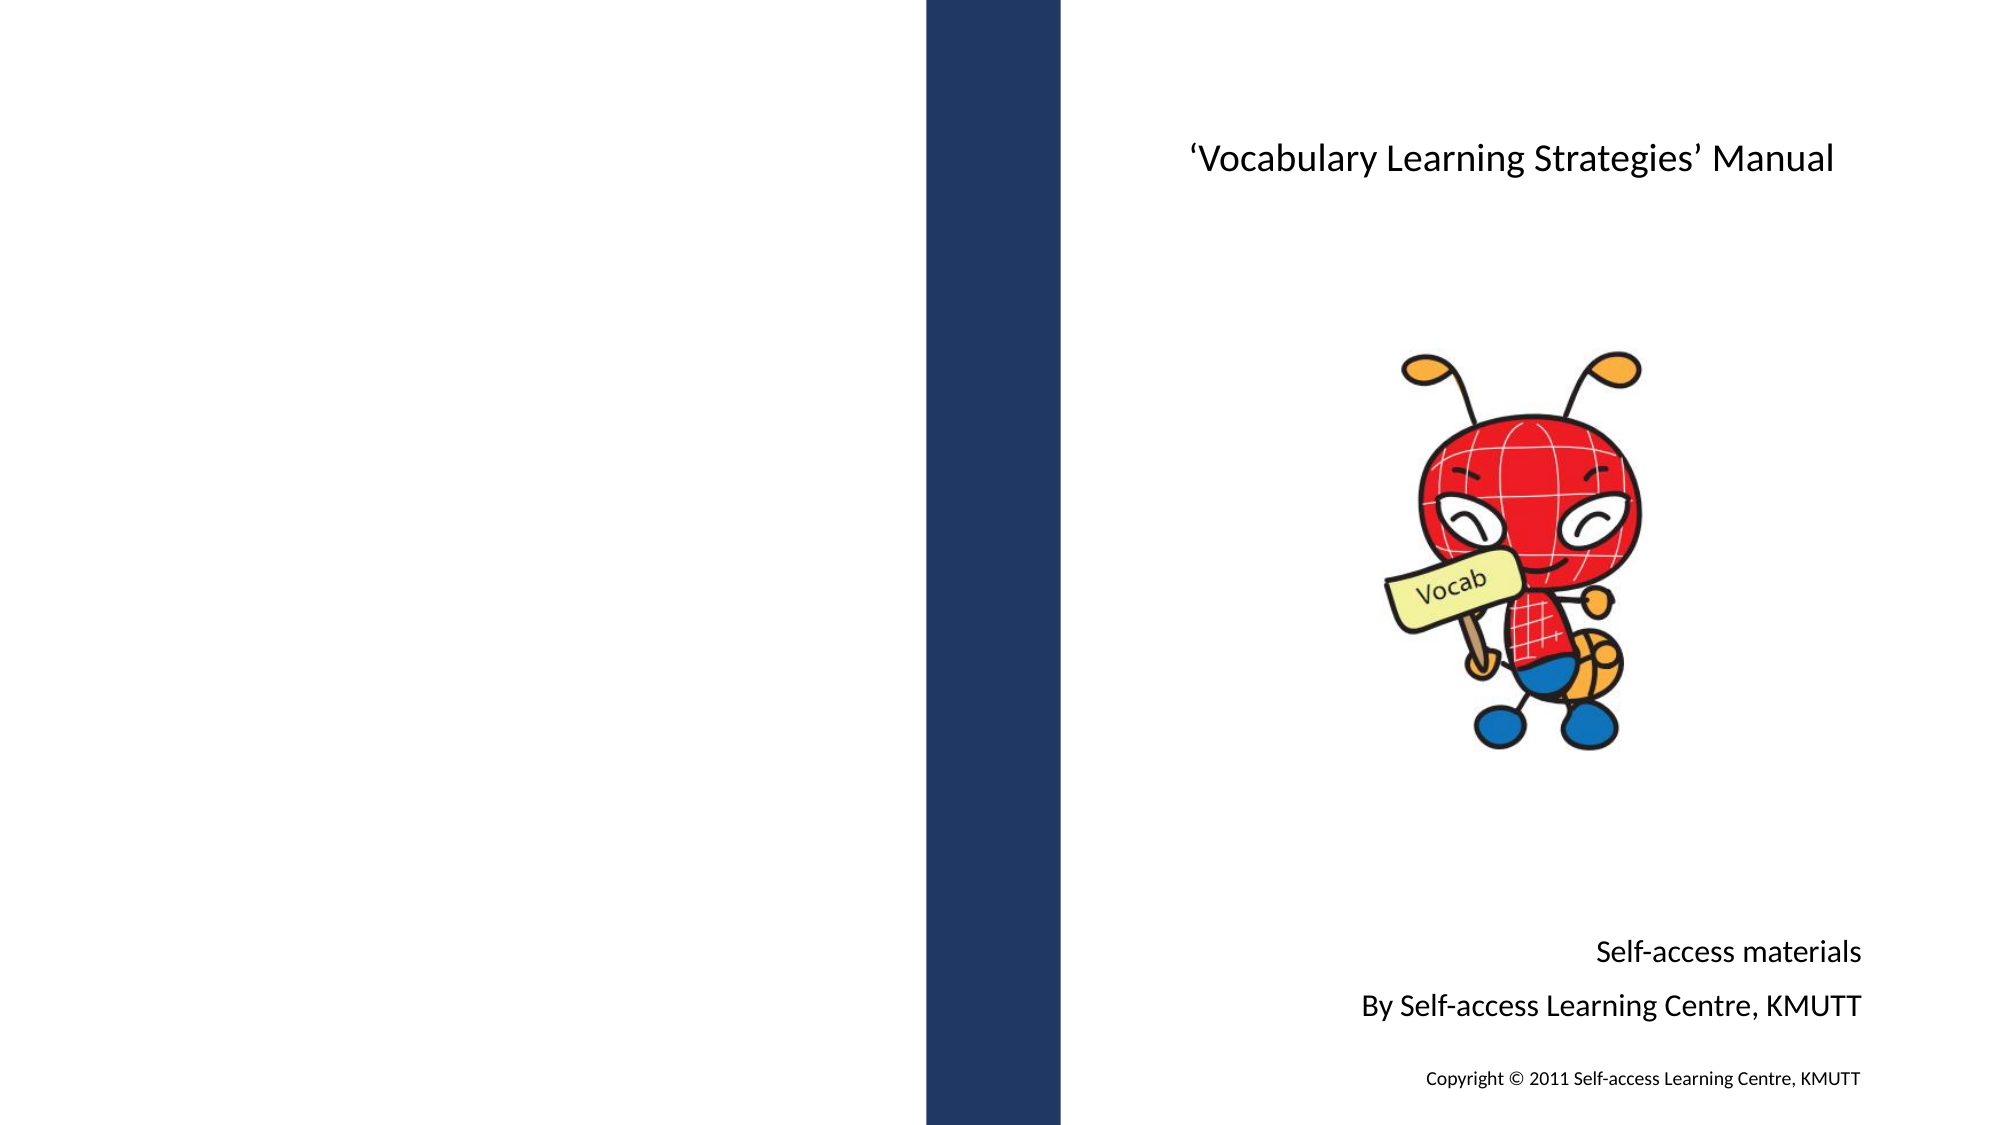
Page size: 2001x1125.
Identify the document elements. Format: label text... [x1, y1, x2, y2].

text_box [925, 0, 1062, 1125]
text_box ‘Vocabulary Learning Strategies’ Manual [1135, 123, 1889, 188]
picture [1382, 348, 1648, 754]
text_box Self-access materials By Self-access Learning Centre, KMUTT [1123, 922, 1878, 1031]
text_box Copyright © 2011 Self-access Learning Centre, KMUTT [1410, 1057, 1940, 1098]
